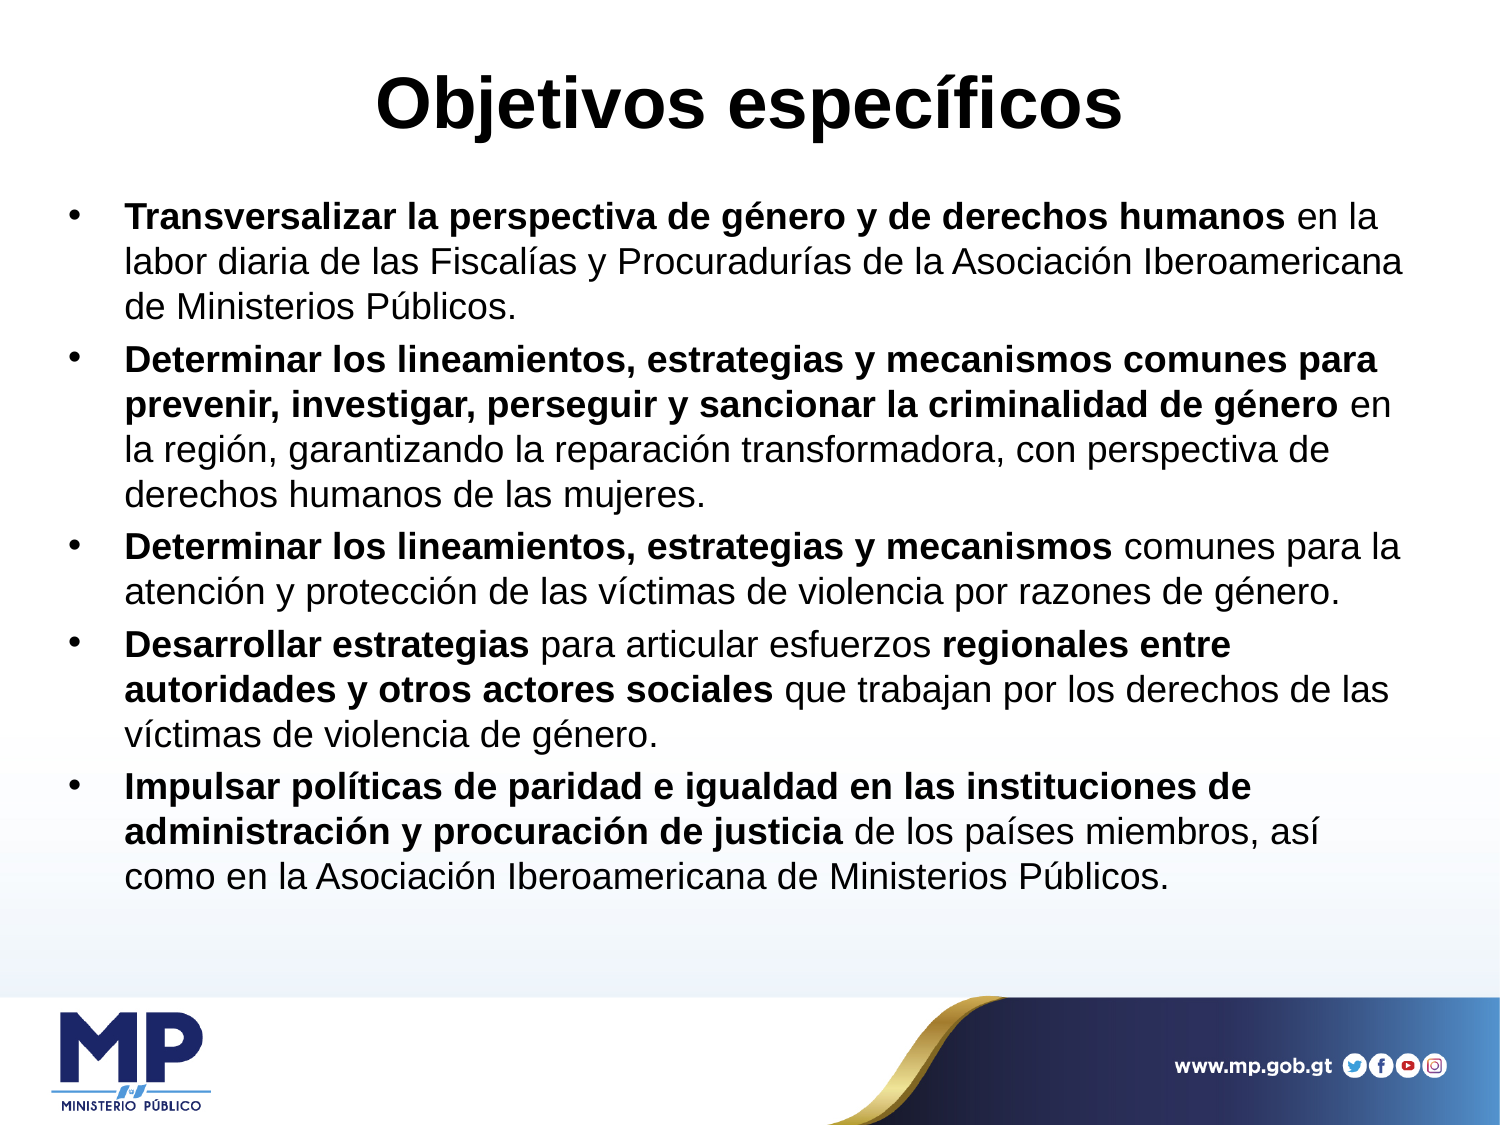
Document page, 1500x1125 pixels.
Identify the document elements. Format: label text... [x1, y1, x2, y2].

picture [0, 0, 1500, 1125]
list Transversalizar la perspectiva de género y de derechos humanos en la labor diaria de las Fiscalías y Procuradurías de la Asociación Iberoamericana de Ministerios Públicos. Determinar los lineamientos, estrategias y mecanismos comunes para prevenir, investigar, perseguir y sancionar la criminalidad de género en la región, garantizando la reparación transformadora, con perspectiva de derechos humanos de las mujeres. Determinar los lineamientos, estrategias y mecanismos comunes para la atención y protección de las víctimas de violencia por razones de género. Desarrollar estrategias para articular esfuerzos regionales entre autoridades y otros actores sociales que trabajan por los derechos de las víctimas de violencia de género. Impulsar políticas de paridad e igualdad en las instituciones de administración y procuración de justicia de los países miembros, así como en la Asociación Iberoamericana de Ministerios Públicos. [53, 184, 1425, 965]
title Objetivos específicos [75, 5, 1425, 184]
